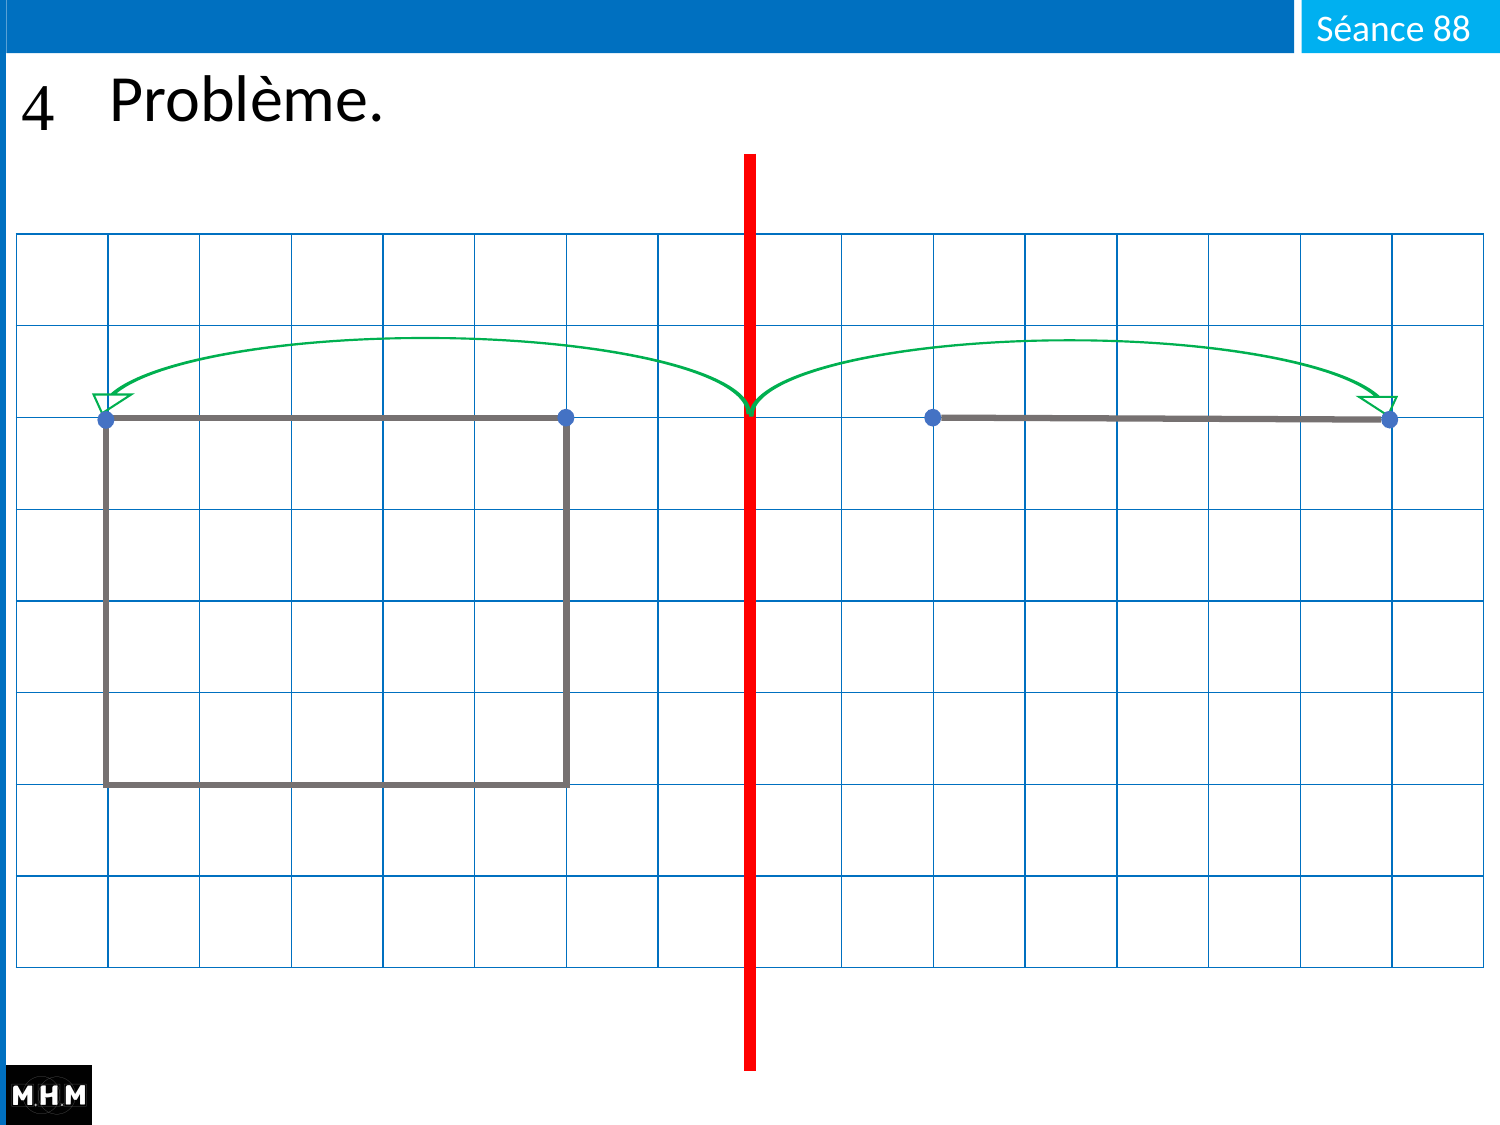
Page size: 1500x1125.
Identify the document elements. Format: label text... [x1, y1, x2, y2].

table_header [17, 235, 107, 325]
table_cell [475, 340, 566, 417]
table_cell [17, 877, 107, 967]
table_cell [475, 877, 566, 967]
table_cell [292, 877, 382, 967]
table_cell [842, 349, 933, 417]
table_cell [292, 340, 382, 417]
table_cell [659, 602, 744, 692]
table_header [475, 235, 566, 325]
table_header [934, 235, 1024, 325]
table_cell [934, 343, 1024, 414]
table_cell [659, 693, 744, 784]
table_cell [842, 877, 933, 967]
table_cell [568, 693, 657, 784]
table_header [200, 235, 291, 325]
table_cell [1301, 510, 1391, 600]
table_cell [384, 877, 474, 967]
table_header [1393, 235, 1483, 325]
table_cell [842, 418, 933, 509]
table_cell [17, 693, 105, 784]
table_cell [475, 326, 566, 344]
table_cell [475, 786, 566, 875]
table_header [1026, 235, 1116, 325]
table_cell [292, 786, 382, 875]
table_header [1118, 235, 1208, 325]
table_cell [567, 326, 657, 359]
table_cell [1118, 785, 1208, 875]
table_header [756, 235, 841, 325]
table_cell [934, 421, 1024, 509]
table_cell [1026, 326, 1116, 339]
table_cell [568, 418, 657, 509]
table_cell [1209, 326, 1300, 362]
table_cell [200, 326, 291, 357]
table_cell [1118, 602, 1208, 692]
table_cell [1301, 785, 1391, 875]
table_cell [1026, 510, 1116, 600]
text_box [91, 336, 749, 415]
table_cell [1026, 342, 1116, 415]
title Problème. [94, 57, 1389, 144]
table_cell [756, 785, 841, 875]
table_cell [292, 326, 382, 343]
table_cell [756, 693, 841, 784]
table_cell [659, 785, 744, 875]
table_cell [567, 785, 657, 875]
table_cell [1209, 510, 1300, 600]
text_box [96, 410, 116, 430]
table_cell [659, 877, 744, 967]
table_cell [1209, 693, 1300, 784]
table_cell [756, 418, 841, 509]
table_cell [934, 602, 1024, 692]
table_cell [842, 693, 933, 784]
table_cell [17, 602, 105, 692]
table_cell [384, 326, 474, 337]
table_cell [1393, 693, 1483, 784]
table_cell [1393, 785, 1483, 875]
table_cell [934, 693, 1024, 784]
text_box [556, 407, 576, 428]
table_cell [17, 510, 105, 600]
table_cell [1118, 877, 1208, 967]
table_cell [1393, 602, 1483, 692]
text_box [751, 339, 1399, 417]
text_box [105, 417, 568, 786]
table_cell [659, 326, 744, 396]
table_cell [1026, 785, 1116, 875]
table_cell [934, 326, 1024, 346]
table_cell [659, 363, 744, 417]
table_cell [1301, 602, 1391, 692]
table_cell [567, 347, 657, 417]
table_header [109, 235, 199, 325]
table_header [292, 235, 382, 325]
table_cell [567, 877, 657, 967]
table_cell [756, 365, 841, 417]
table_cell [568, 510, 657, 600]
table_cell [1118, 693, 1208, 784]
table_header [1209, 235, 1300, 325]
table_cell [756, 602, 841, 692]
table_cell [1209, 602, 1300, 692]
table_cell [1118, 326, 1208, 346]
table_cell [659, 418, 744, 509]
table_cell [1301, 326, 1391, 395]
table_cell [1026, 602, 1116, 692]
table_cell [200, 877, 291, 967]
table_header [842, 235, 933, 325]
table_cell [200, 786, 291, 875]
table_cell [109, 877, 199, 967]
table_cell [756, 326, 841, 398]
table_cell [842, 326, 933, 361]
table_header [1301, 235, 1391, 325]
table_header [384, 235, 474, 325]
text_box [923, 407, 942, 428]
table_cell [200, 347, 291, 417]
table_cell [1026, 422, 1116, 509]
table_cell [1118, 343, 1208, 415]
table_header [567, 235, 657, 325]
table_cell [934, 877, 1024, 967]
table_cell [1118, 510, 1208, 600]
table_cell [934, 510, 1024, 600]
table_cell [1393, 418, 1483, 509]
table_cell [659, 510, 744, 600]
table_cell [384, 786, 474, 875]
table_cell [109, 786, 199, 875]
table_cell [17, 326, 107, 417]
table_cell [1026, 693, 1116, 784]
table_cell [842, 602, 933, 692]
table_cell [934, 785, 1024, 875]
table_cell [1209, 350, 1300, 416]
table_cell [1301, 366, 1381, 416]
table_cell [17, 418, 105, 509]
table_cell [1301, 423, 1391, 509]
table_cell [1301, 877, 1391, 967]
table_cell [1393, 510, 1483, 600]
table_cell [110, 362, 199, 417]
table_cell [1393, 326, 1483, 417]
table_cell [17, 785, 107, 875]
table_header [659, 235, 744, 325]
table_cell [109, 326, 199, 393]
table_cell [384, 340, 474, 417]
picture [6, 1065, 92, 1125]
table_cell [756, 877, 841, 967]
table_cell [842, 510, 933, 600]
table_cell [1301, 693, 1391, 784]
table_cell [1209, 877, 1300, 967]
table_cell [756, 510, 841, 600]
table_cell [842, 785, 933, 875]
table_cell [1026, 877, 1116, 967]
table_cell [568, 602, 657, 692]
table_cell [1209, 422, 1300, 509]
text_box [1380, 409, 1400, 430]
table_cell [1209, 785, 1300, 875]
table_cell [1393, 877, 1483, 967]
table_cell [1118, 422, 1208, 509]
